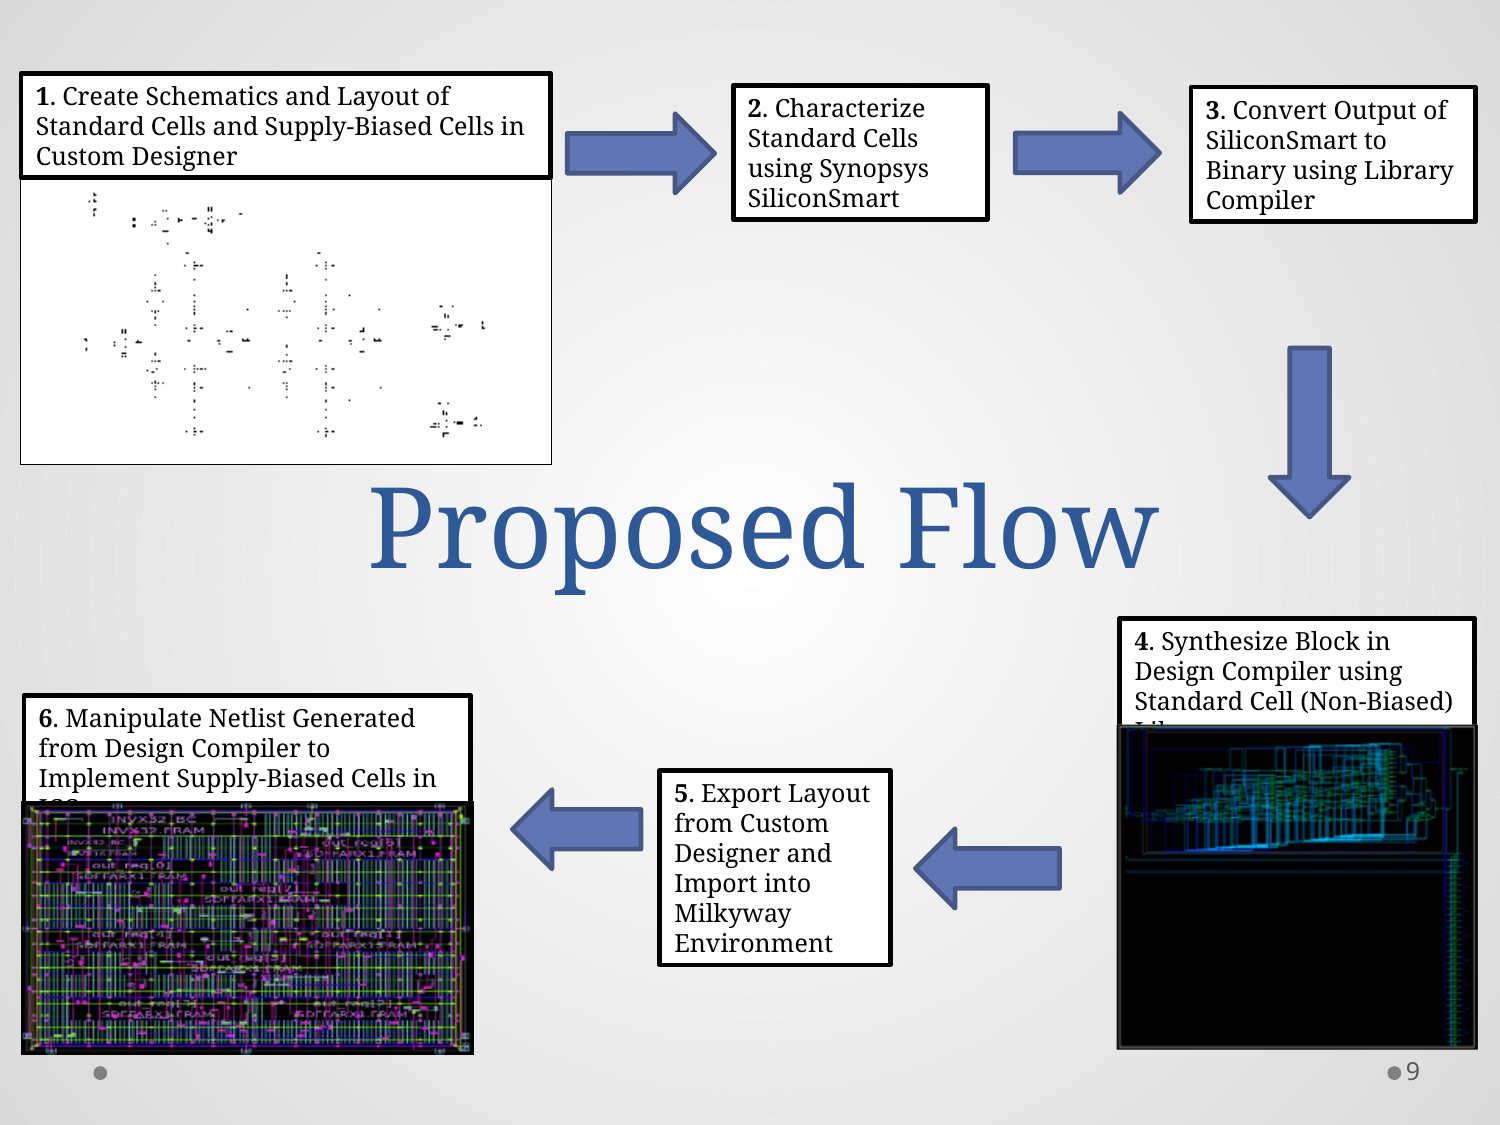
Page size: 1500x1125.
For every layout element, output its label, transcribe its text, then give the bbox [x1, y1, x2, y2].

picture [1117, 706, 1477, 1068]
text_box [913, 826, 1062, 911]
picture [20, 801, 474, 1055]
text_box 4. Synthesize Block in Design Compiler using Standard Cell (Non-Biased) Library [1117, 616, 1477, 724]
text_box 5. Export Layout from Custom Designer and Import into Milkyway Environment [657, 768, 893, 967]
text_box [1267, 345, 1352, 520]
text_box 1. Create Schematics and Layout of Standard Cells and Supply-Biased Cells in Custom Designer [19, 71, 553, 179]
slide_number 9 [1401, 1042, 1494, 1103]
text_box [509, 787, 644, 872]
text_box 2. Characterize Standard Cells using Synopsys SiliconSmart [731, 83, 990, 222]
text_box 3. Convert Output of SiliconSmart to Binary using Library Compiler [1189, 85, 1478, 224]
text_box [564, 111, 718, 196]
text_box [1012, 110, 1162, 195]
title Proposed Flow [88, 335, 1439, 599]
text_box 6. Manipulate Netlist Generated from Design Compiler to Implement Supply-Biased Cells in ICC [22, 693, 473, 801]
picture [20, 179, 552, 465]
